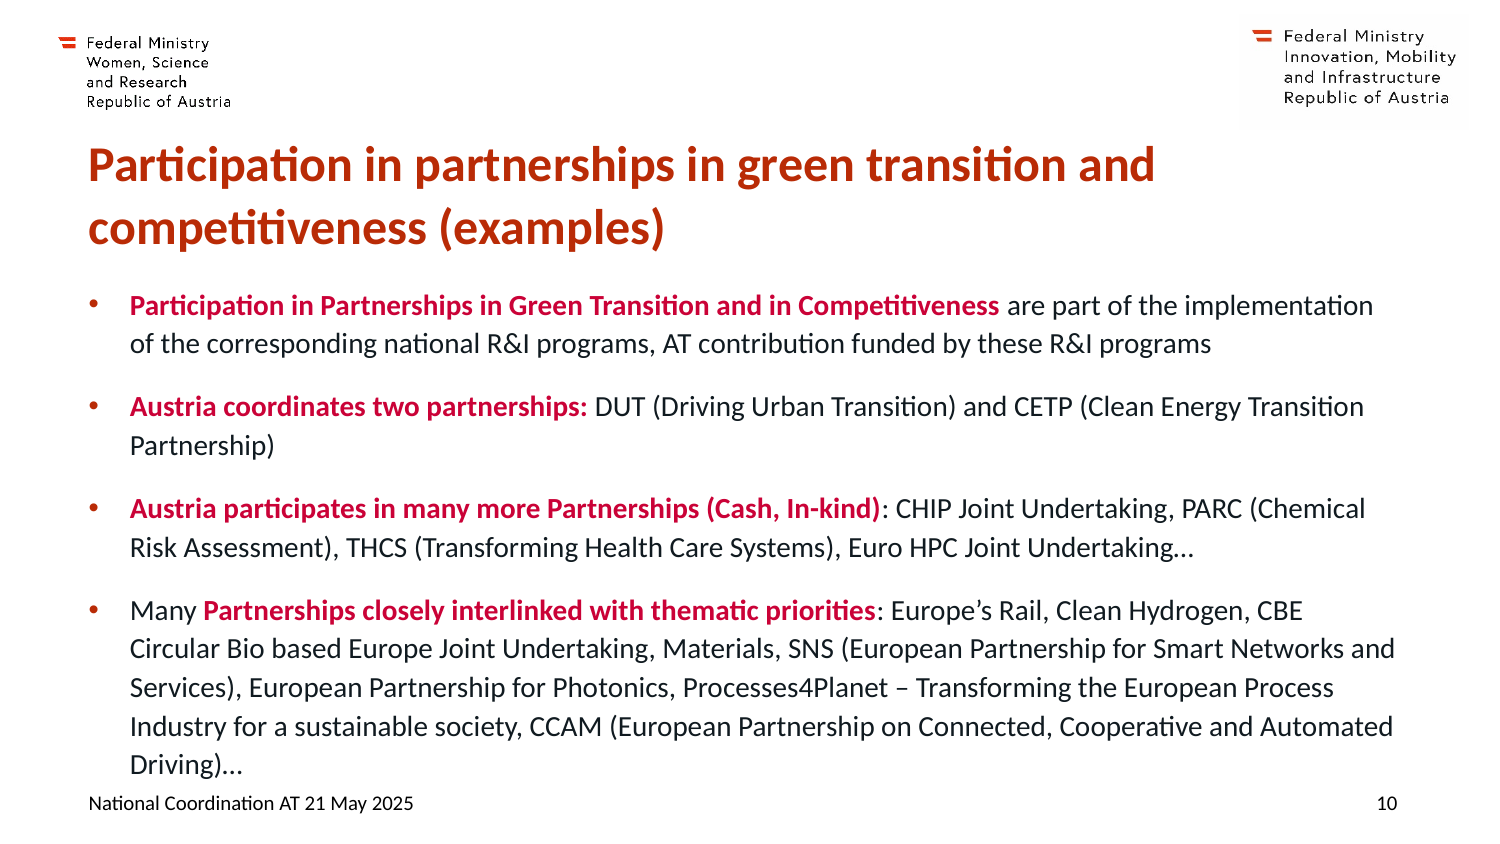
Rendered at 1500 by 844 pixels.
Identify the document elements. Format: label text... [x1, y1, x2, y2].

list Participation in Partnerships in Green Transition and in Competitiveness are part of the implementation of the corresponding national R&I programs, AT contribution funded by these R&I programs Austria coordinates two partnerships: DUT (Driving Urban Transition) and CETP (Clean Energy Transition Partnership) Austria participates in many more Partnerships (Cash, In-kind): CHIP Joint Undertaking, PARC (Chemical Risk Assessment), THCS (Transforming Health Care Systems), Euro HPC Joint Undertaking… Many Partnerships closely interlinked with thematic priorities: Europe’s Rail, Clean Hydrogen, CBE Circular Bio based Europe Joint Undertaking, Materials, SNS (European Partnership for Smart Networks and Services), European Partnership for Photonics, Processes4Planet – Transforming the European Process Industry for a sustainable society, CCAM (European Partnership on Connected, Cooperative and Automated Driving)… [88, 282, 1398, 768]
picture [1239, 14, 1469, 130]
title Participation in partnerships in green transition and competitiveness (examples) [88, 129, 1398, 201]
slide_number 10 [1239, 785, 1398, 819]
footer National Coordination AT 21 May 2025 [88, 785, 1217, 819]
picture [58, 33, 325, 116]
